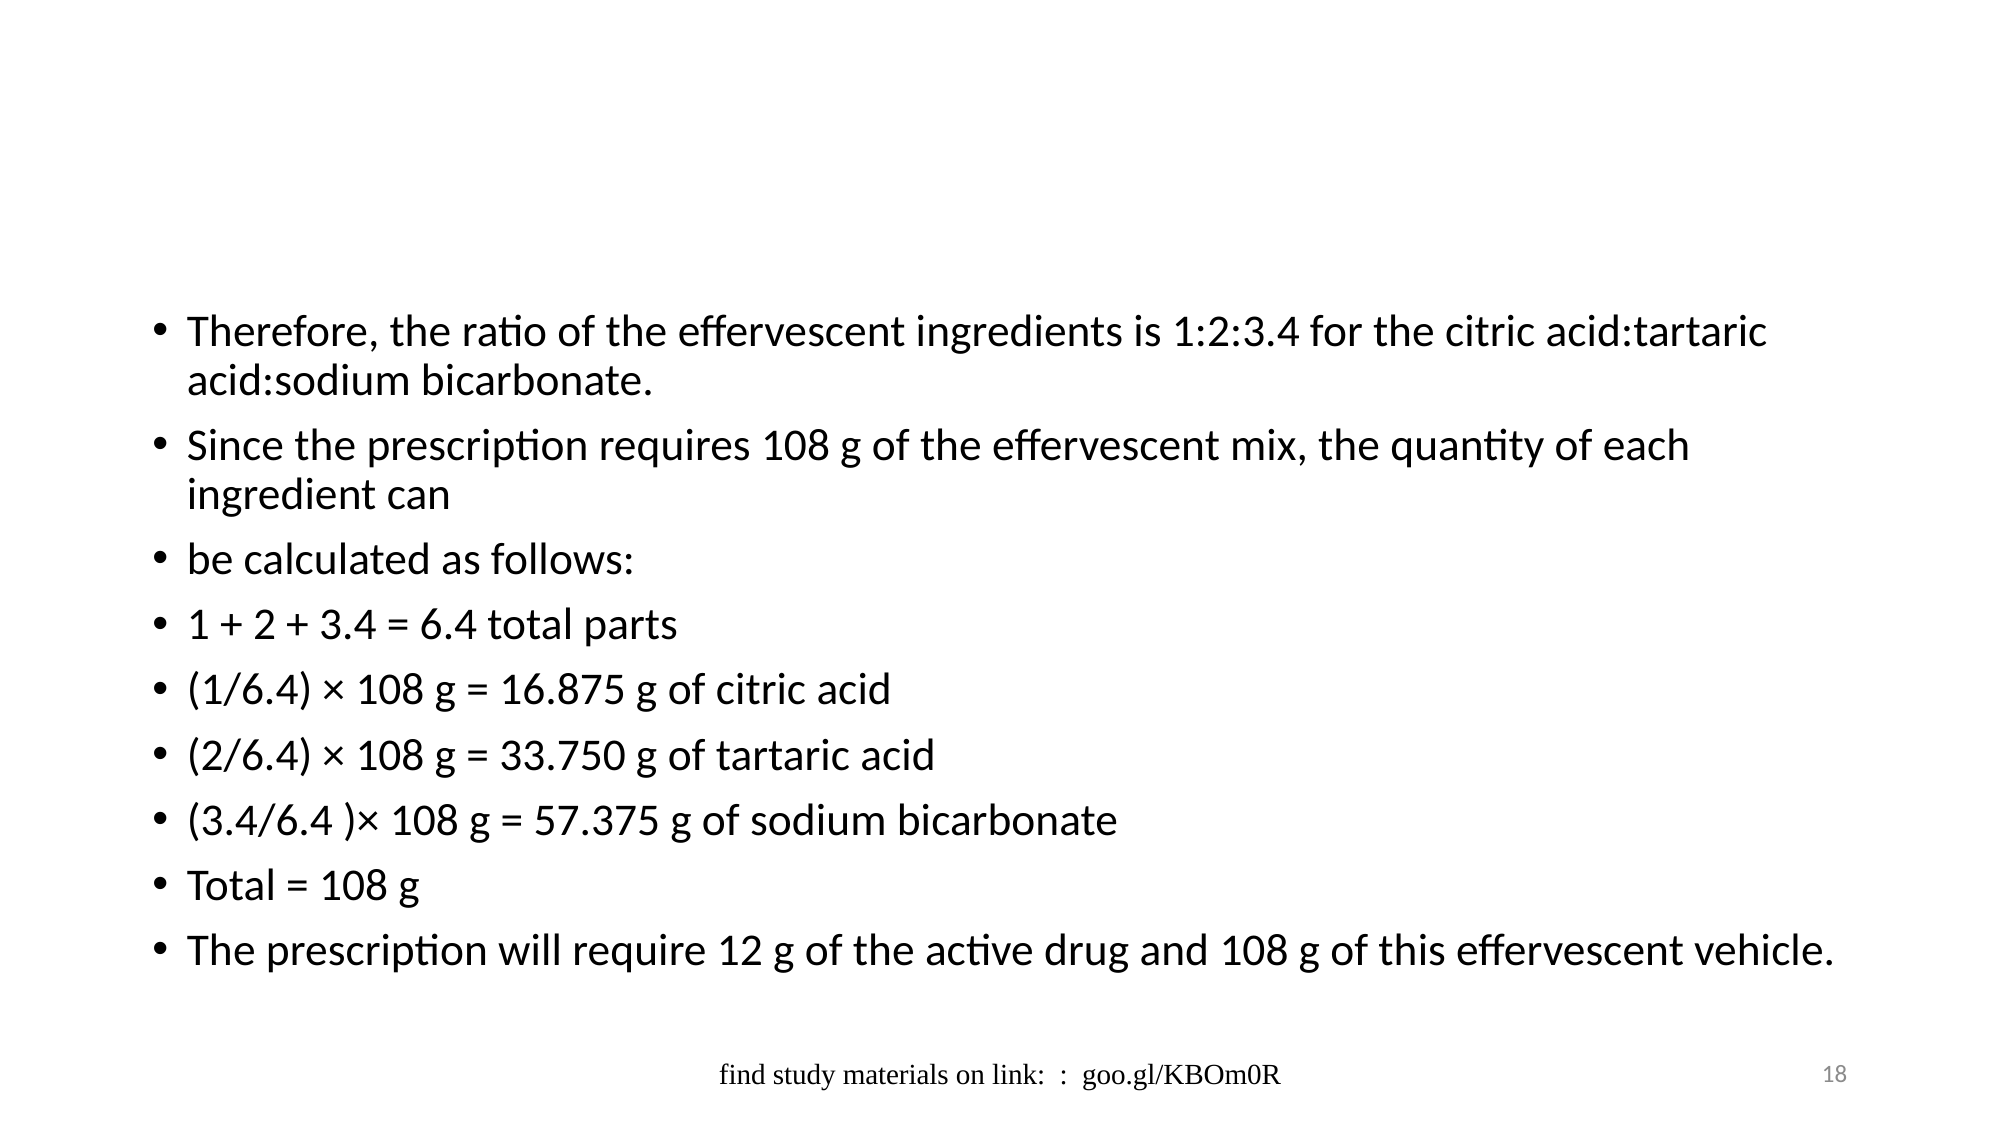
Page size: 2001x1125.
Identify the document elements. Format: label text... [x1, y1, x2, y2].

slide_number 18 [1412, 1042, 1863, 1103]
footer find study materials on link: : goo.gl/KBOm0R [662, 1042, 1338, 1103]
list Therefore, the ratio of the effervescent ingredients is 1:2:3.4 for the citric acid:tartaric acid:sodium bicarbonate. Since the prescription requires 108 g of the effervescent mix, the quantity of each ingredient can be calculated as follows: 1 + 2 + 3.4 = 6.4 total parts (1/6.4) × 108 g = 16.875 g of citric acid (2/6.4) × 108 g = 33.750 g of tartaric acid (3.4/6.4 )× 108 g = 57.375 g of sodium bicarbonate Total = 108 g The prescription will require 12 g of the active drug and 108 g of this effervescent vehicle. [137, 299, 1863, 1014]
